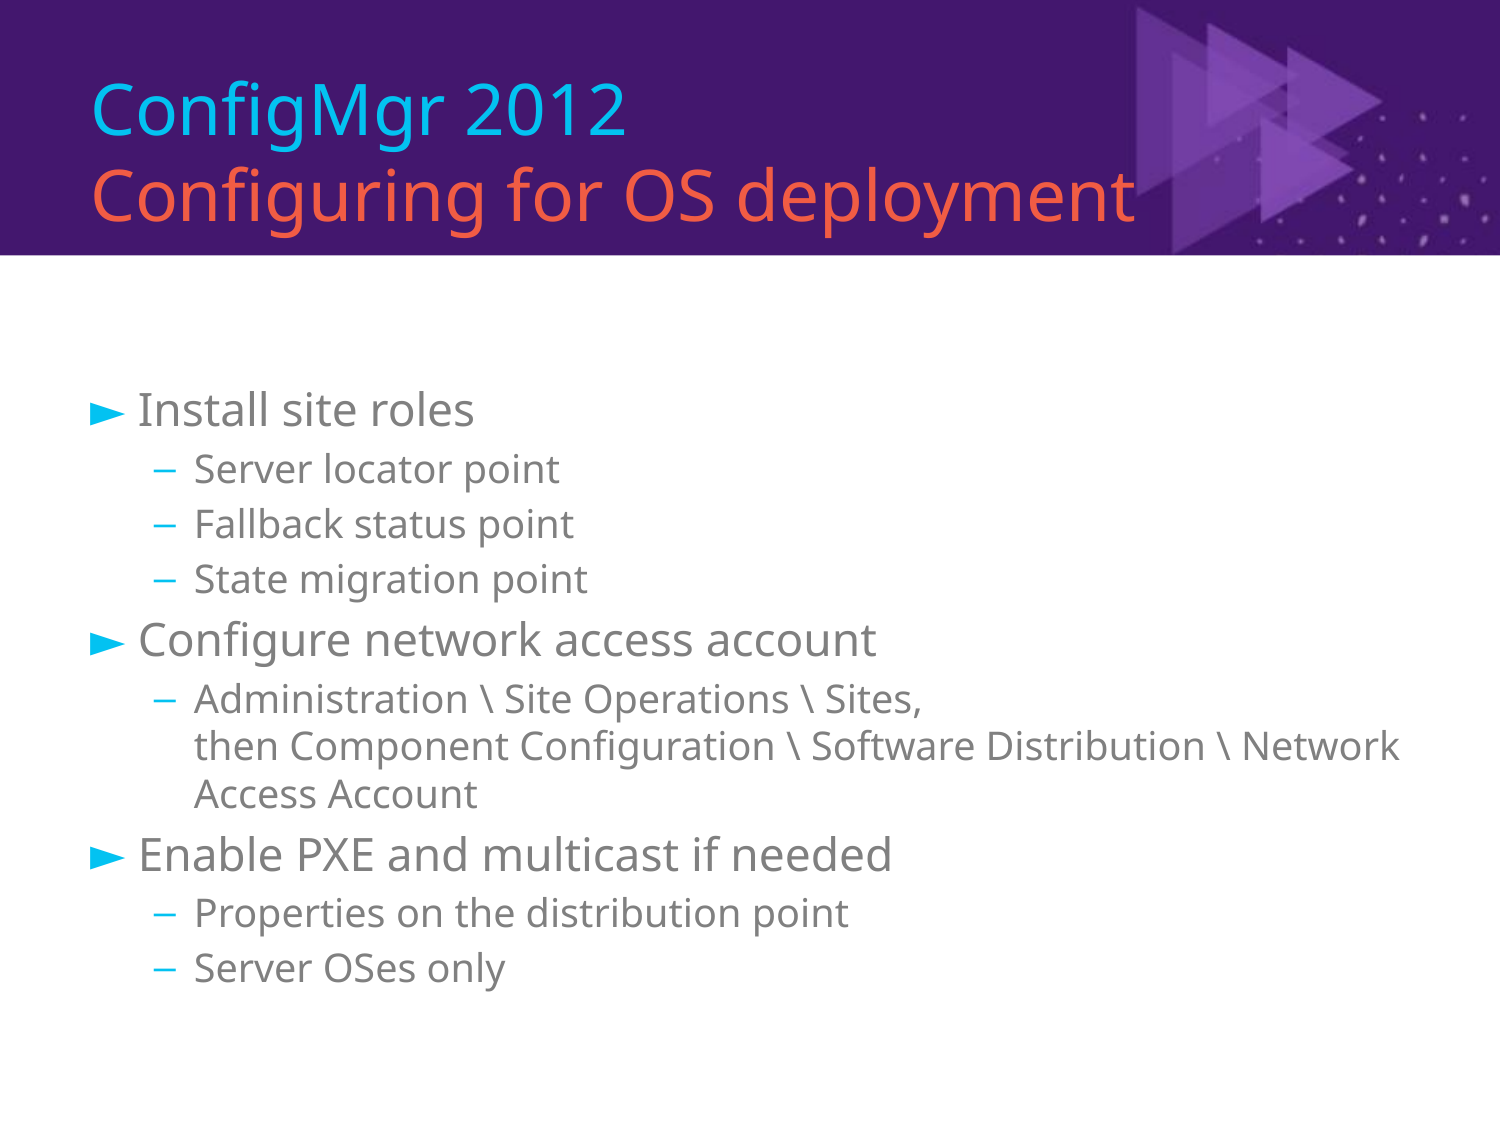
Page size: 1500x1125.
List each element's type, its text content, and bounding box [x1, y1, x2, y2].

picture [0, 0, 1500, 255]
title ConfigMgr 2012 Configuring for OS deployment [75, 56, 1425, 244]
list Install site roles Server locator point Fallback status point State migration point Configure network access account Administration \ Site Operations \ Sites, then Component Configuration \ Software Distribution \ Network Access Account Enable PXE and multicast if needed Properties on the distribution point Server OSes only [75, 373, 1425, 1005]
